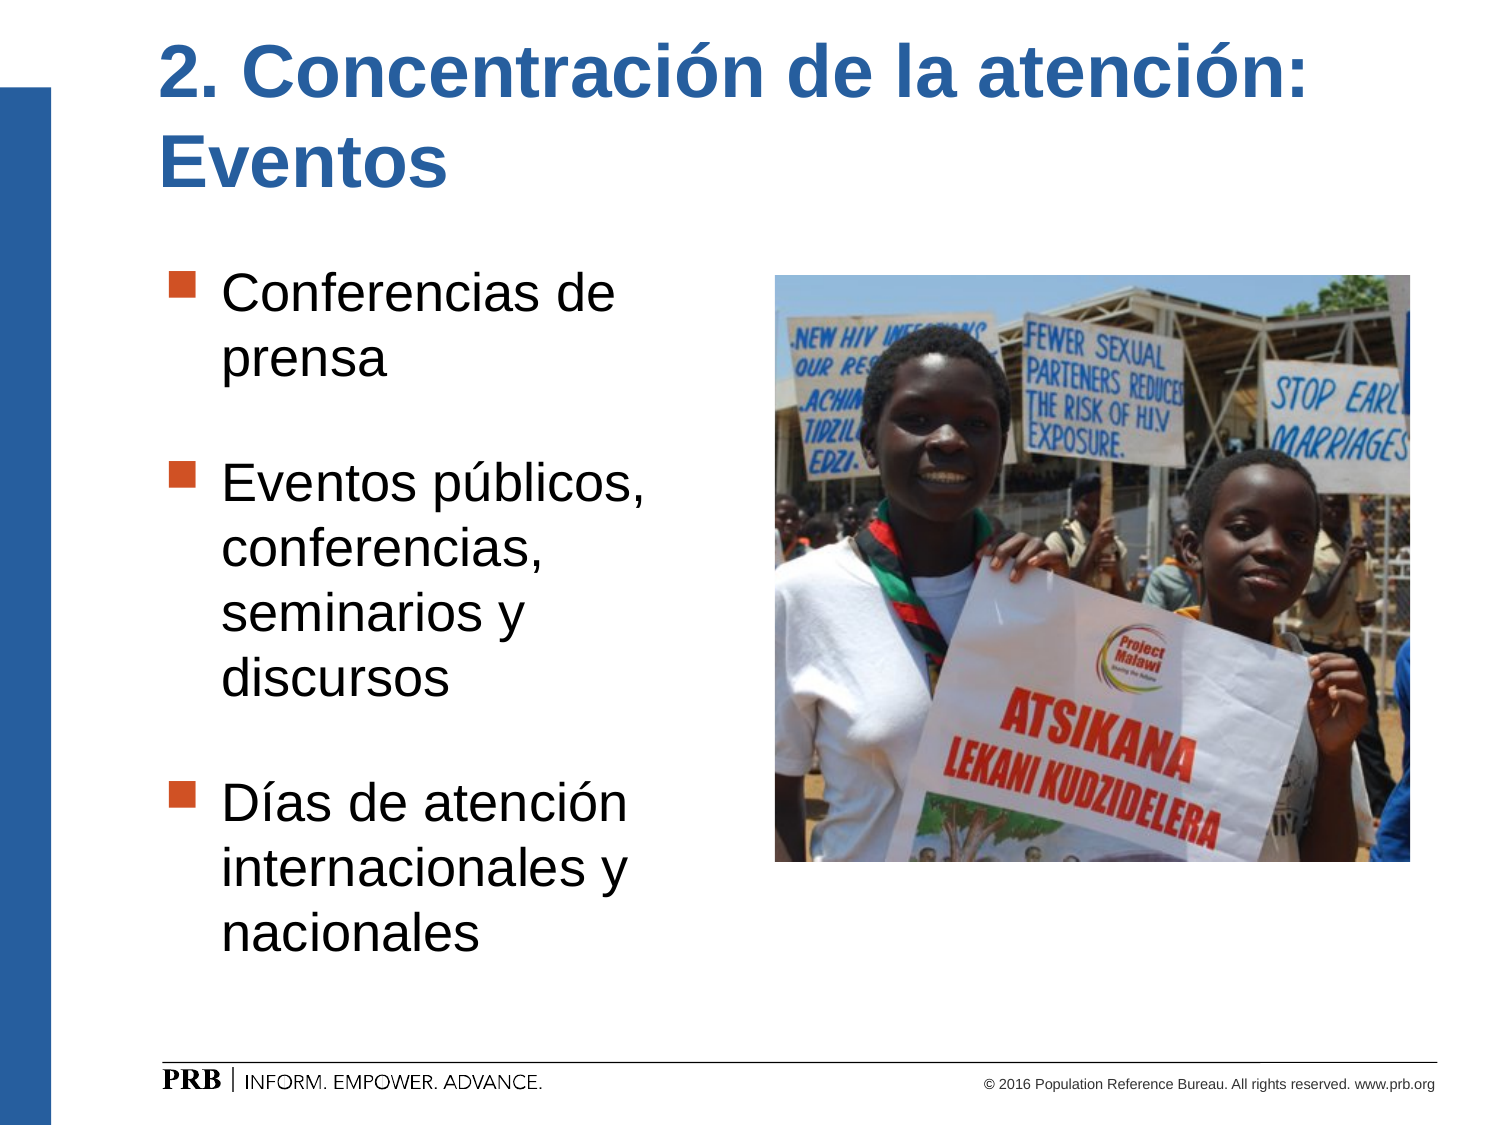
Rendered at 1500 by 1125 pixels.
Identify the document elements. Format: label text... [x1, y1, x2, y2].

picture [774, 274, 1411, 863]
title 2. Concentración de la atención: Eventos [142, 62, 1475, 163]
list Conferencias de prensa Eventos públicos, conferencias, seminarios y discursos Días de atención internacionales y nacionales [150, 249, 688, 938]
